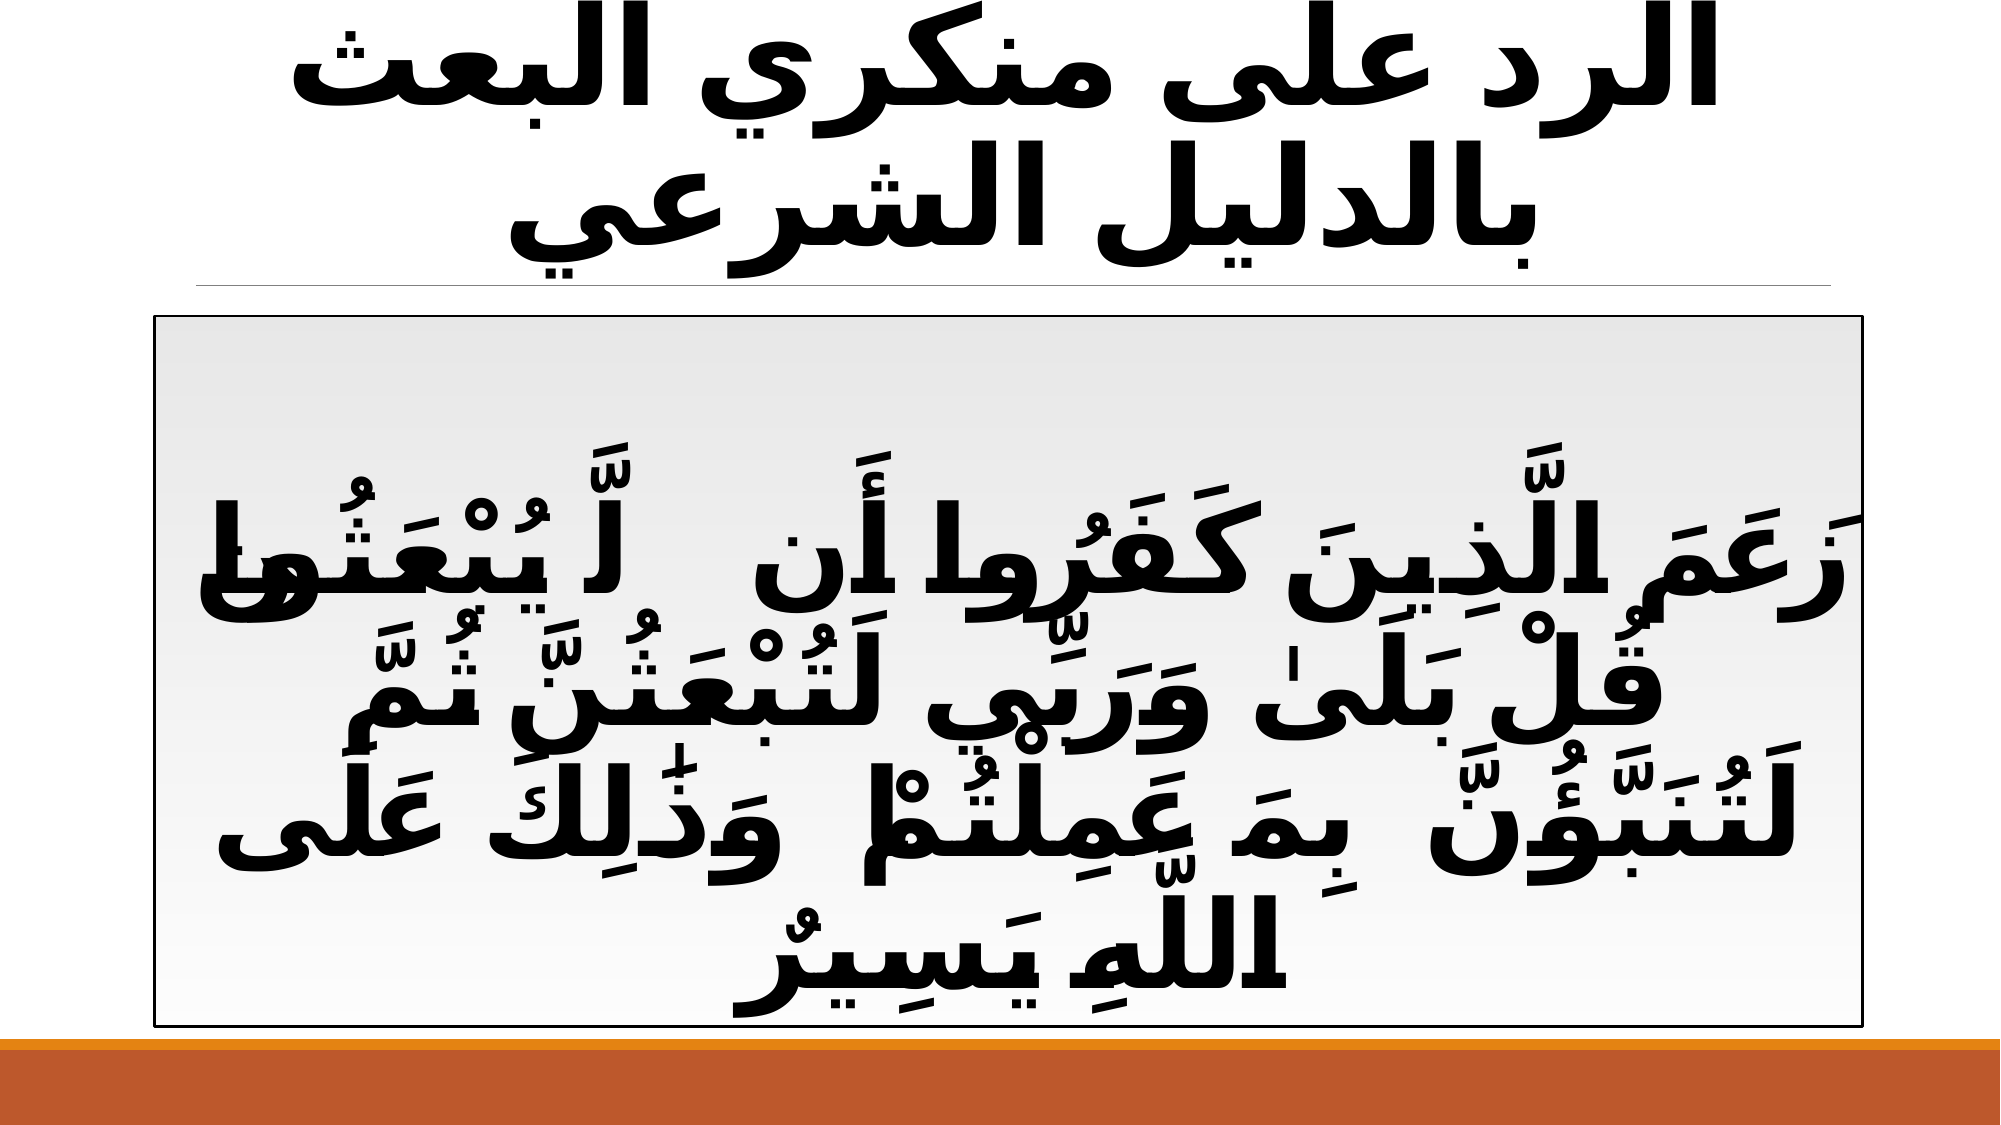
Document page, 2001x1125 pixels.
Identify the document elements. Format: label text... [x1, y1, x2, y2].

list زَعَمَ الَّذِينَ كَفَرُوا أَن لَّن يُبْعَثُوا ۚ قُلْ بَلَىٰ وَرَبِّي لَتُبْعَثُنَّ ثُمَّ لَتُنَبَّؤُنَّ بِمَا عَمِلْتُمْ ۚ وَذَٰلِكَ عَلَى اللَّهِ يَسِيرٌ [153, 315, 1864, 1028]
title الرد على منكري البعث بالدليل الشرعي [120, 44, 1896, 281]
